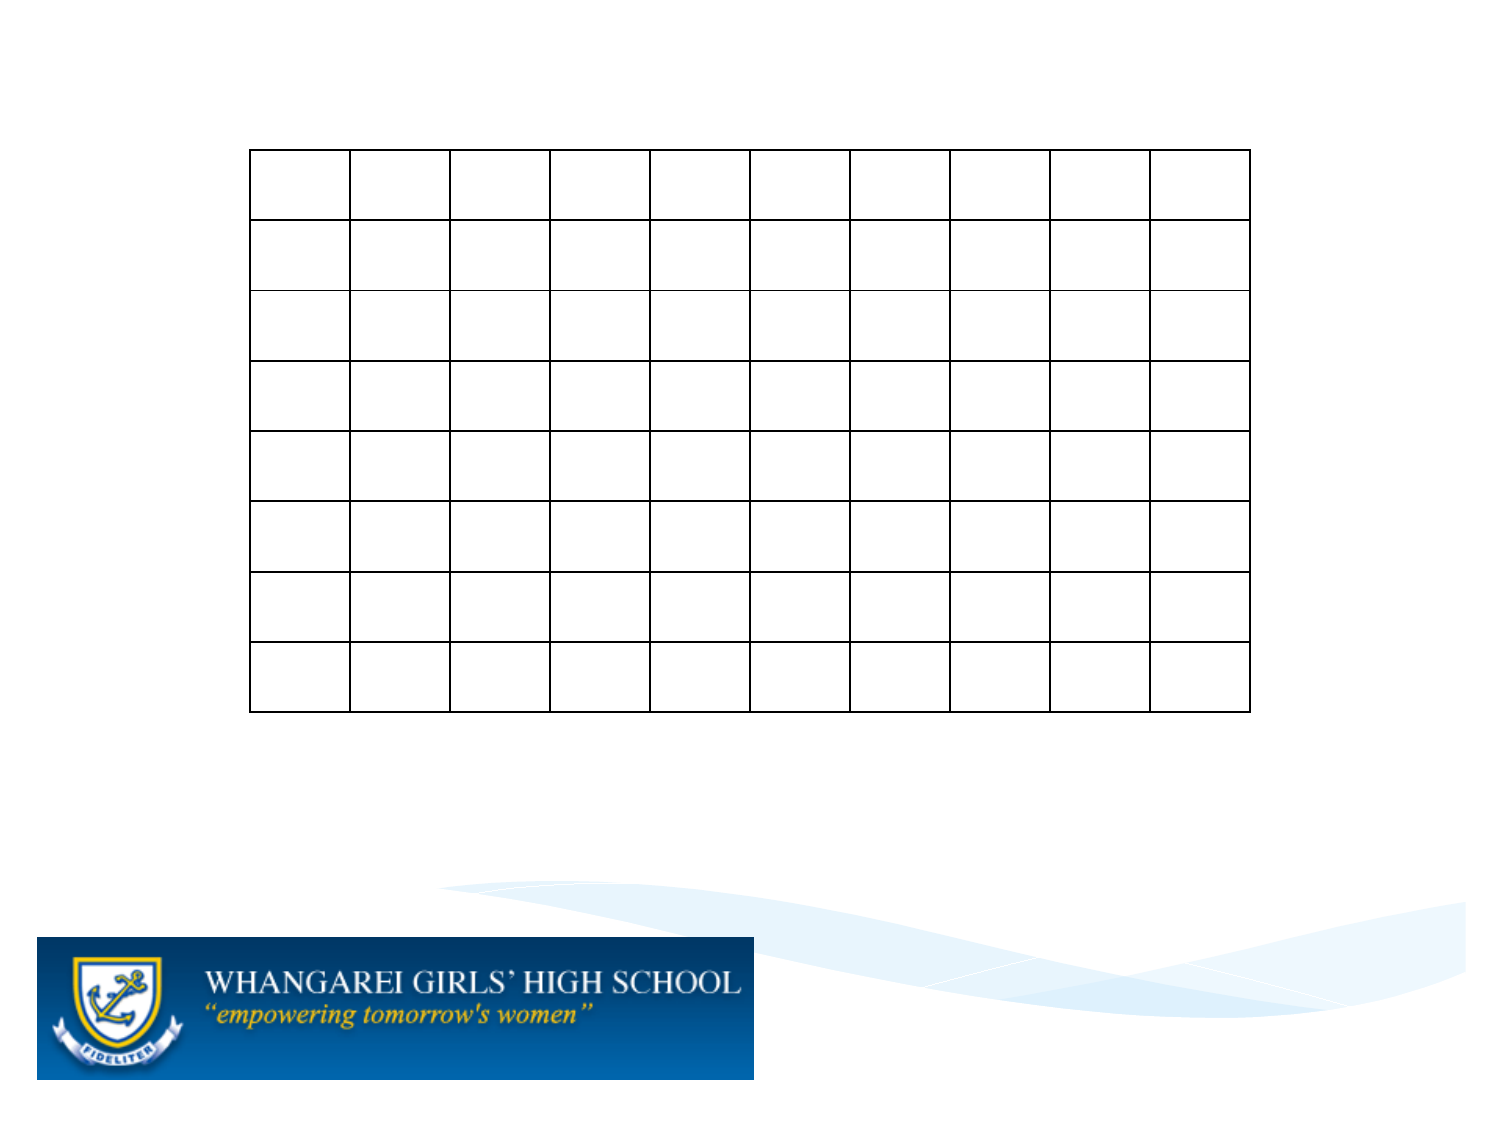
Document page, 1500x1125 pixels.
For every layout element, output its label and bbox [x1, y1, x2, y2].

table_cell [1151, 432, 1249, 500]
table_cell [1151, 362, 1249, 430]
table_cell [951, 432, 1049, 500]
table_cell [951, 362, 1049, 430]
table_cell [1151, 643, 1249, 711]
table_cell [751, 643, 849, 711]
table_cell [451, 573, 549, 641]
table_cell [551, 643, 649, 711]
table_cell [851, 221, 949, 290]
table_cell [251, 291, 349, 360]
table_header [651, 151, 749, 219]
table_cell [751, 502, 849, 571]
table_cell [251, 643, 349, 711]
table_cell [751, 291, 849, 360]
table_cell [351, 291, 449, 360]
table_header [351, 151, 449, 219]
table_cell [451, 291, 549, 360]
table_cell [951, 643, 1049, 711]
table_cell [251, 502, 349, 571]
table_cell [651, 502, 749, 571]
picture [37, 937, 754, 1080]
table_cell [551, 221, 649, 290]
table_cell [1051, 291, 1149, 360]
table_cell [951, 502, 1049, 571]
table_cell [351, 643, 449, 711]
table_cell [851, 432, 949, 500]
table_cell [851, 291, 949, 360]
table_header [751, 151, 849, 219]
table_cell [351, 221, 449, 290]
table_cell [1151, 291, 1249, 360]
table_cell [451, 221, 549, 290]
table_cell [551, 502, 649, 571]
table_cell [851, 502, 949, 571]
table_cell [351, 362, 449, 430]
table_header [551, 151, 649, 219]
table_cell [551, 362, 649, 430]
table_cell [1151, 221, 1249, 290]
table_cell [251, 221, 349, 290]
table_cell [651, 432, 749, 500]
table_cell [651, 573, 749, 641]
table_cell [251, 362, 349, 430]
table_cell [651, 291, 749, 360]
table_header [1151, 151, 1249, 219]
table_cell [651, 221, 749, 290]
table_cell [1051, 502, 1149, 571]
table_cell [551, 432, 649, 500]
table_cell [451, 643, 549, 711]
table_header [851, 151, 949, 219]
table_cell [451, 502, 549, 571]
table_cell [1151, 502, 1249, 571]
table_cell [851, 643, 949, 711]
table_cell [851, 573, 949, 641]
table_cell [651, 362, 749, 430]
table_cell [651, 643, 749, 711]
table_cell [951, 221, 1049, 290]
table_header [951, 151, 1049, 219]
table_header [1051, 151, 1149, 219]
table_cell [451, 432, 549, 500]
table_cell [751, 573, 849, 641]
table_cell [751, 221, 849, 290]
table_cell [951, 573, 1049, 641]
table_cell [1151, 573, 1249, 641]
table_header [451, 151, 549, 219]
table_cell [1051, 432, 1149, 500]
table_cell [751, 432, 849, 500]
table_cell [251, 573, 349, 641]
table_cell [351, 502, 449, 571]
table_cell [251, 432, 349, 500]
table_cell [551, 291, 649, 360]
table_cell [1051, 221, 1149, 290]
table_cell [1051, 362, 1149, 430]
table_cell [851, 362, 949, 430]
table_header [251, 151, 349, 219]
table_cell [351, 573, 449, 641]
table_cell [1051, 643, 1149, 711]
table_cell [951, 291, 1049, 360]
table_cell [1051, 573, 1149, 641]
table_cell [451, 362, 549, 430]
table_cell [351, 432, 449, 500]
table_cell [551, 573, 649, 641]
table_cell [751, 362, 849, 430]
